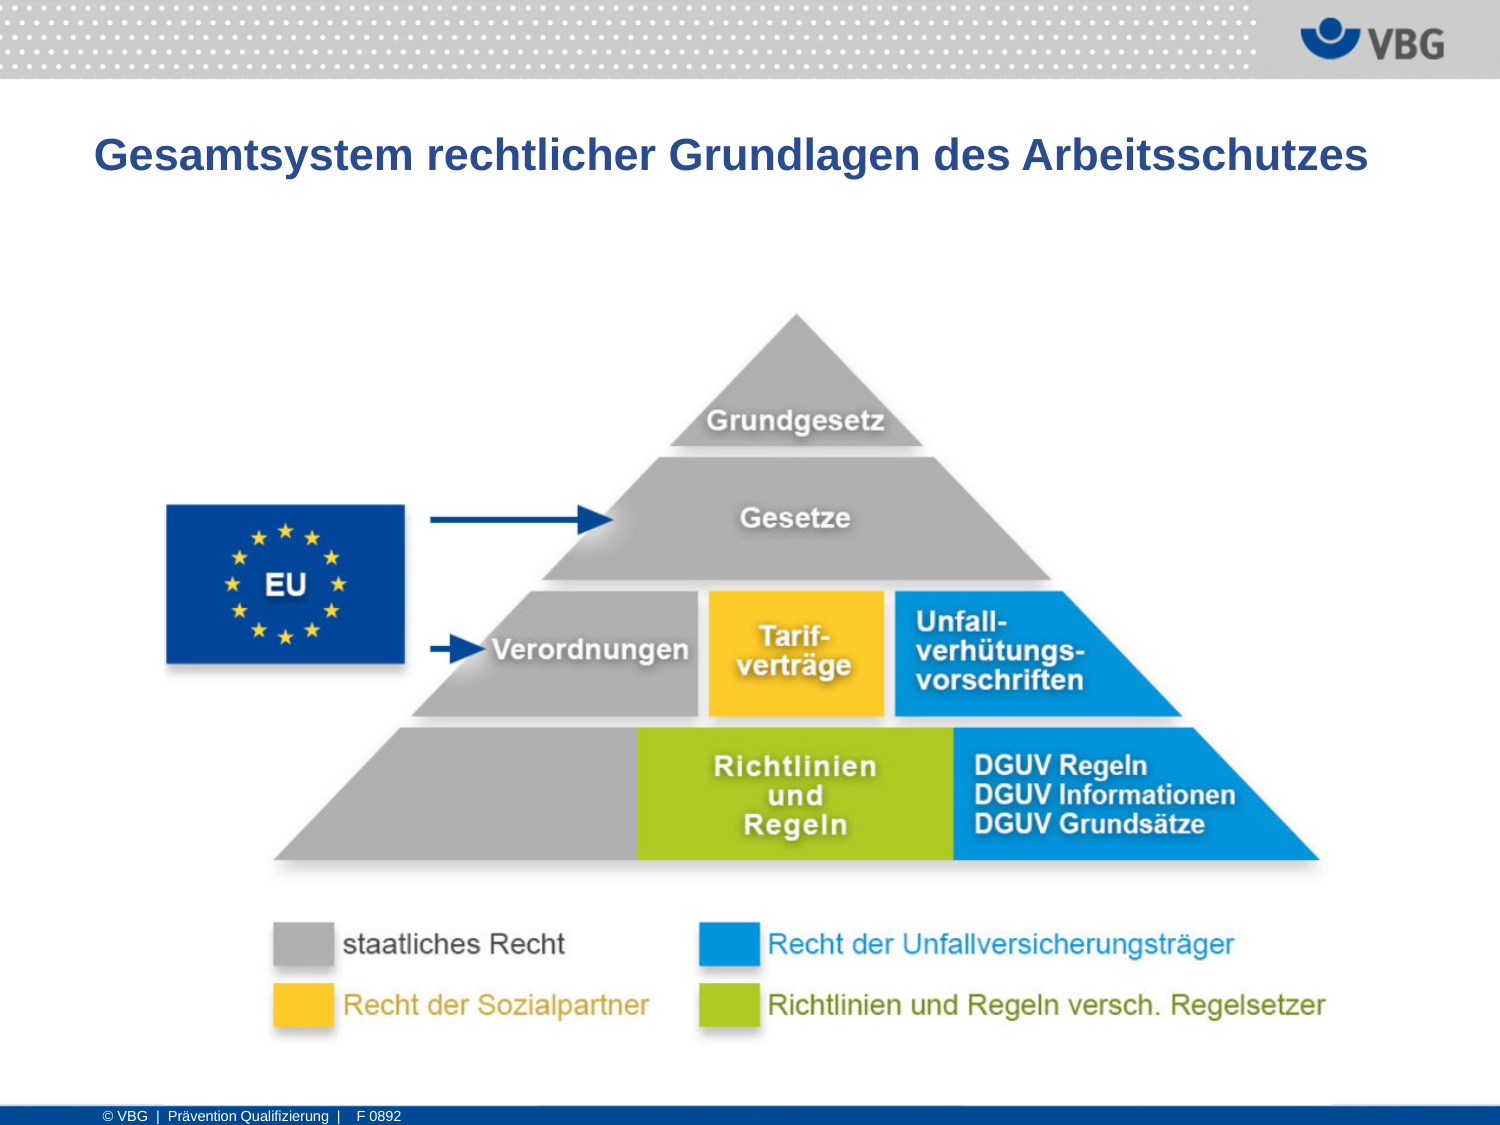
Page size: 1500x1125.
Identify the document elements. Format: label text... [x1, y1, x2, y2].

title Gesamtsystem rechtlicher Grundlagen des Arbeitsschutzes [93, 112, 1415, 254]
picture [0, 0, 1500, 1125]
list F 0892 [356, 1108, 547, 1125]
